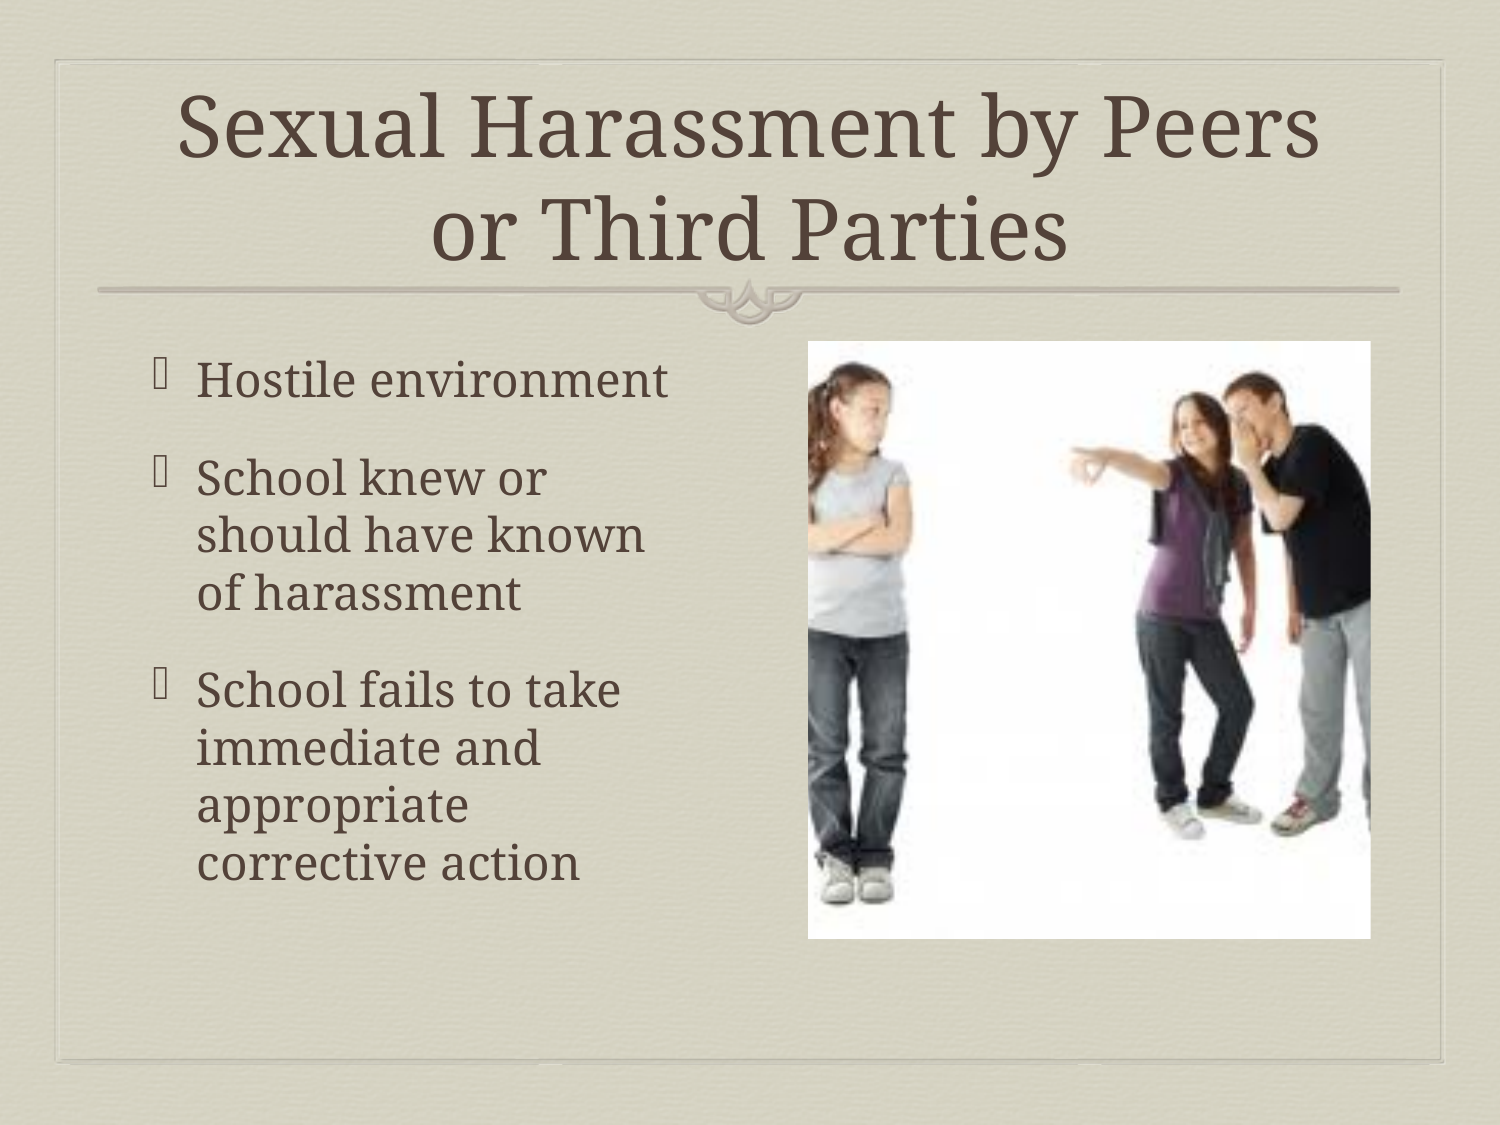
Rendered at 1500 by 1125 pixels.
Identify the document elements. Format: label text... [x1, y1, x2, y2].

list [807, 341, 1372, 940]
picture [0, 0, 1500, 1125]
list Hostile environment School knew or should have known of harassment School fails to take immediate and appropriate corrective action [137, 341, 700, 939]
title Sexual Harassment by Peers or Third Parties [131, 62, 1369, 288]
